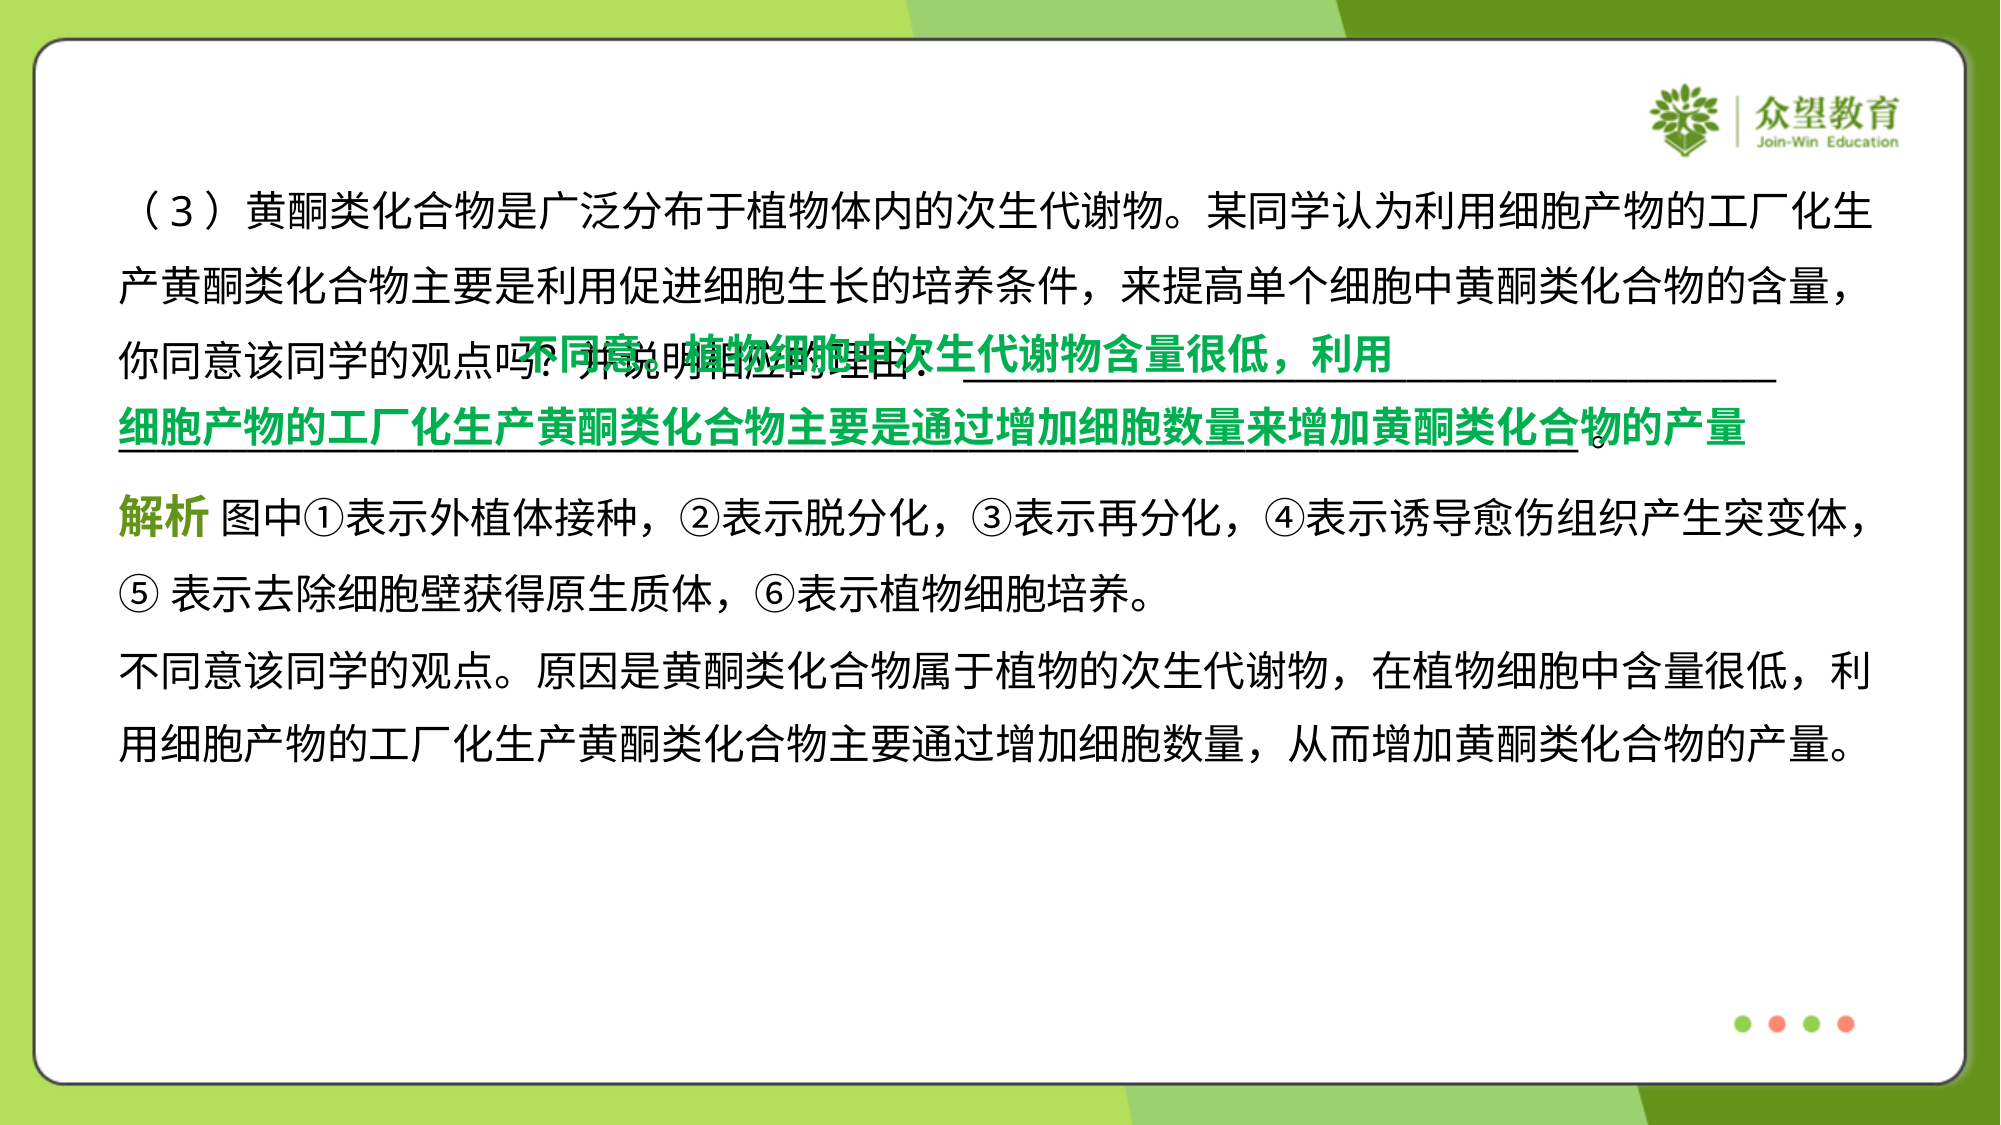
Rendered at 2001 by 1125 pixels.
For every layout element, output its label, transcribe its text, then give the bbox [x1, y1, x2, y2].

text_box 解析 图中①表示外植体接种，②表示脱分化，③表示再分化，④表示诱导愈伤组织产生突变体， ⑤表示去除细胞壁获得原生质体，⑥表示植物细胞培养。 不同意该同学的观点。原因是黄酮类化合物属于植物的次生代谢物，在植物细胞中含量很低，利 用细胞产物的工厂化生产黄酮类化合物主要通过增加细胞数量，从而增加黄酮类化合物的产量。 [118, 465, 1883, 760]
text_box （3）黄酮类化合物是广泛分布于植物体内的次生代谢物。某同学认为利用细胞产物的工厂化生 产黄酮类化合物主要是利用促进细胞生长的培养条件，来提高单个细胞中黄酮类化合物的含量， 你同意该同学的观点吗？并说明相应的理由：____________________________________________ _______________________________________________________________________________。 [118, 159, 1883, 448]
text_box 不同意。植物细胞中次生代谢物含量很低，利用 细胞产物的工厂化生产黄酮类化合物主要是通过增加细胞数量来增加黄酮类化合物的产量 [118, 303, 1882, 444]
picture [0, 0, 2000, 1125]
